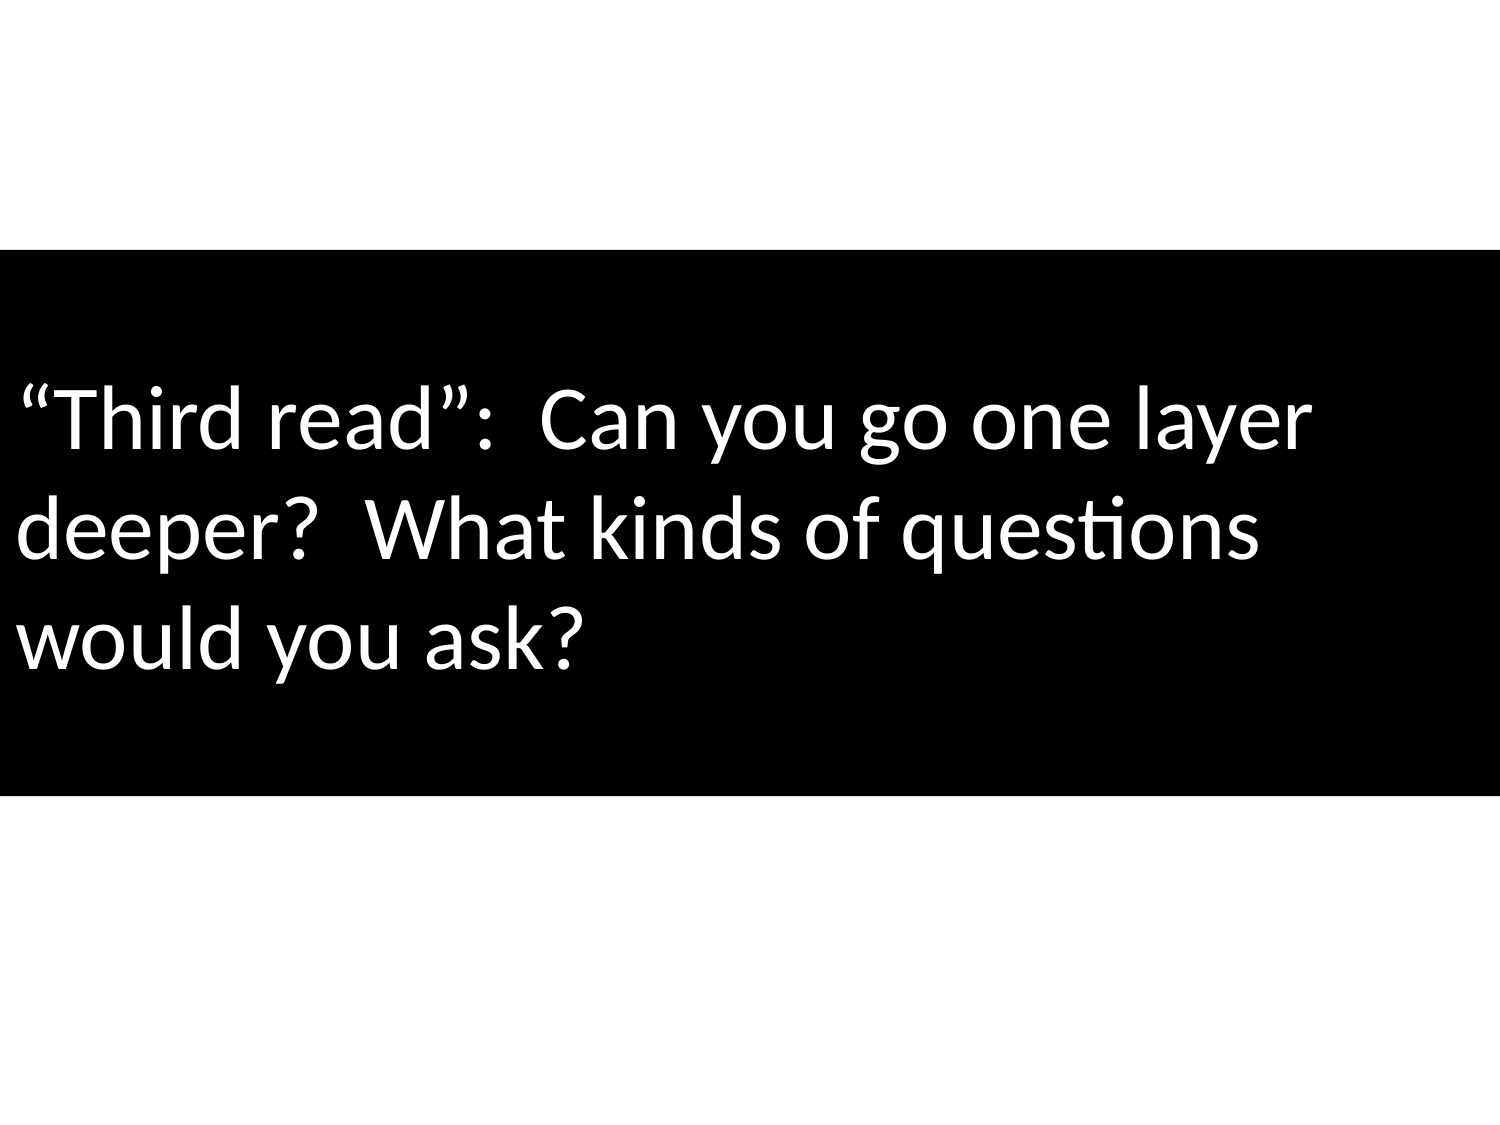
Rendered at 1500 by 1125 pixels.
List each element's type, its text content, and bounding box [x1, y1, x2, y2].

title “Third read”: Can you go one layer deeper? What kinds of questions would you ask? [0, 249, 1500, 797]
